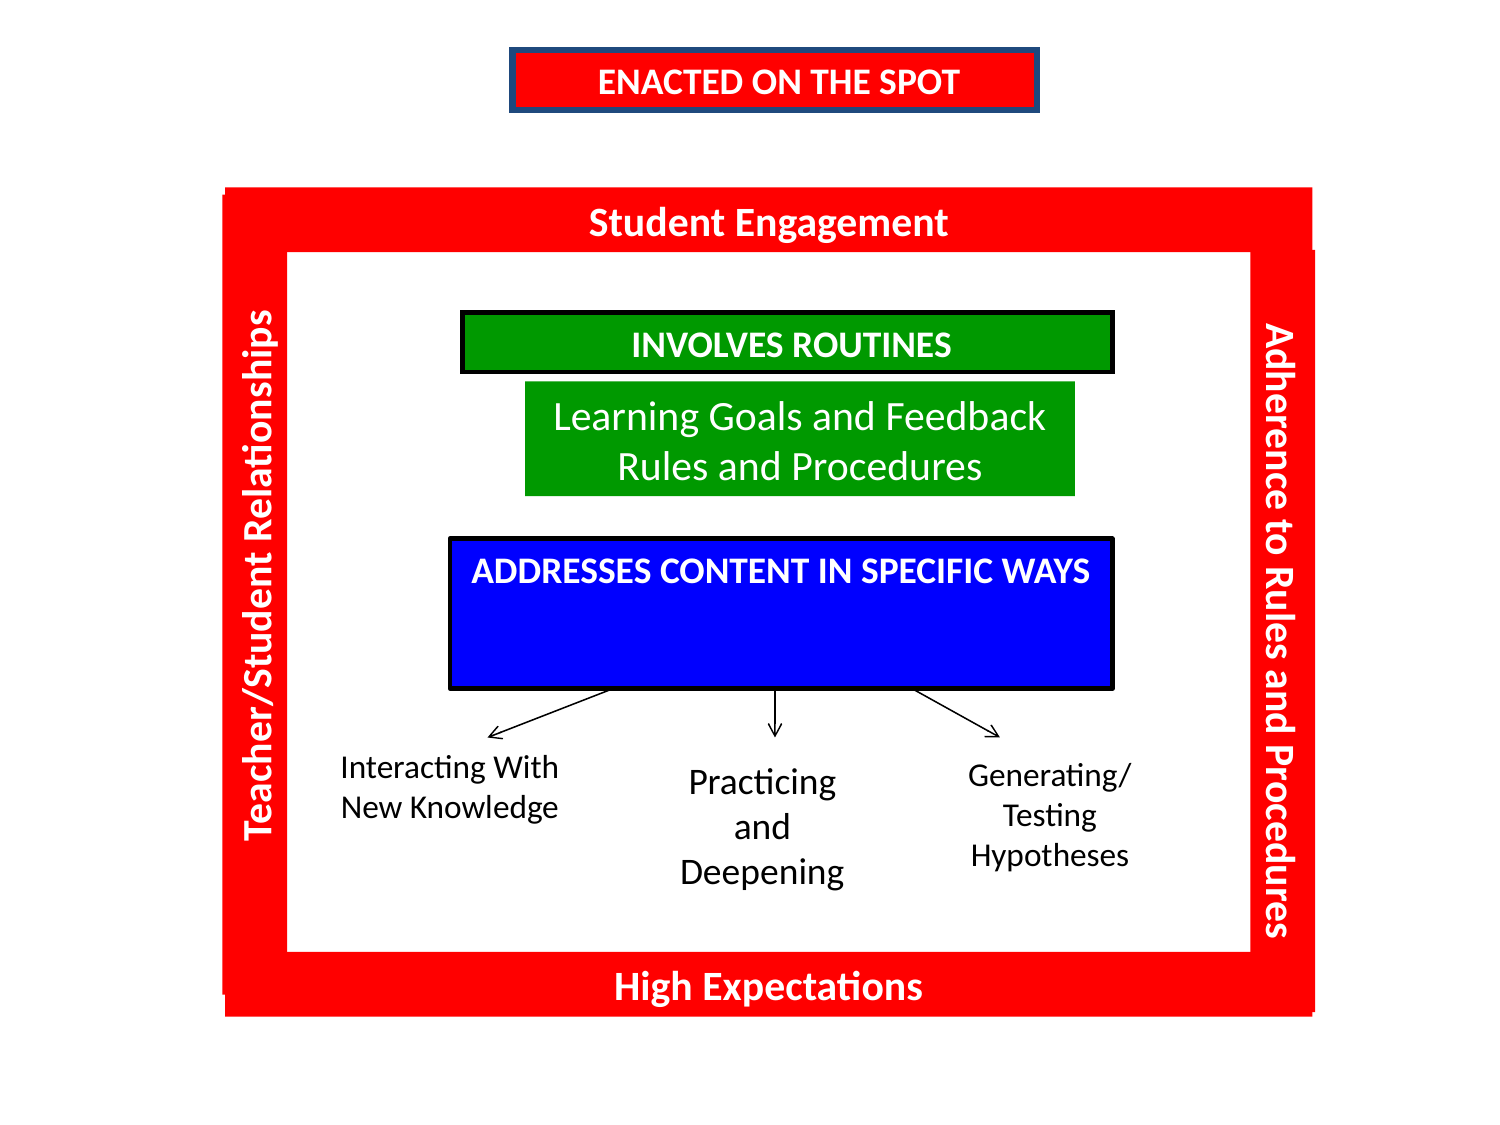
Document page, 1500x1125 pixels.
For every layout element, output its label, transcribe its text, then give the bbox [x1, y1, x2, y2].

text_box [887, 674, 1001, 738]
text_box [222, 187, 1316, 1018]
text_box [487, 649, 713, 738]
text_box ENACTED ON THE SPOT [512, 49, 1038, 110]
